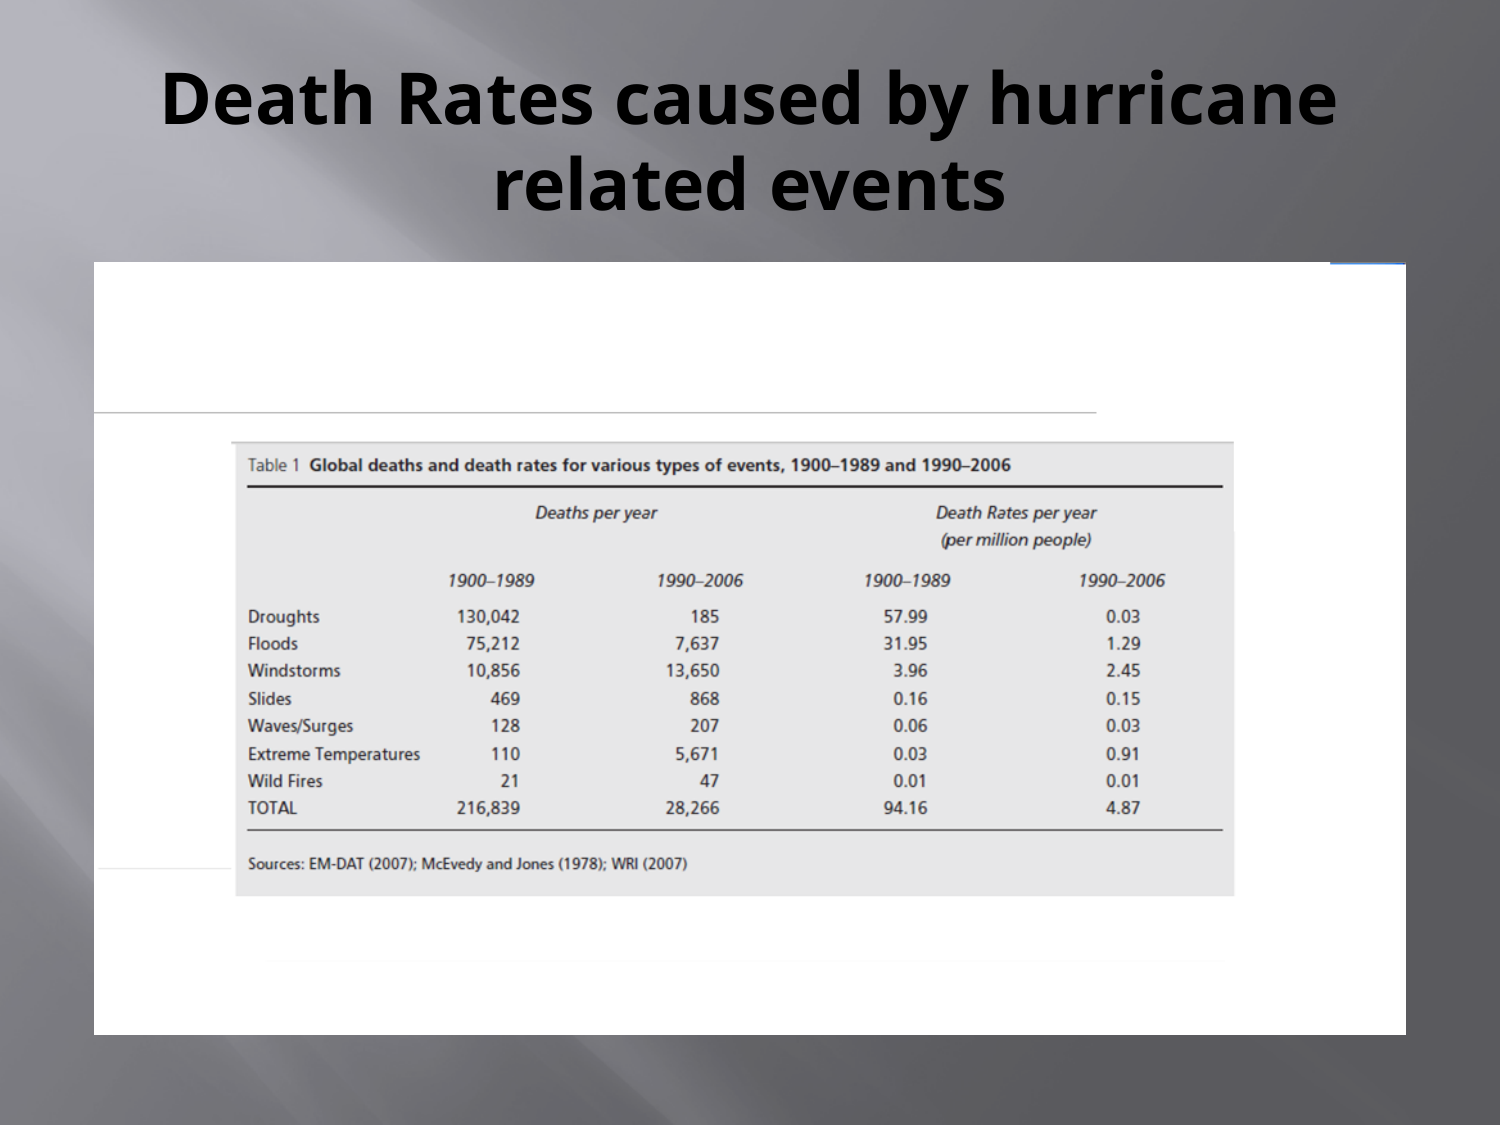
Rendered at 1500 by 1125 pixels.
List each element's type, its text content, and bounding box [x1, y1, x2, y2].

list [94, 262, 1406, 1036]
title Death Rates caused by hurricane related events [75, 45, 1425, 233]
